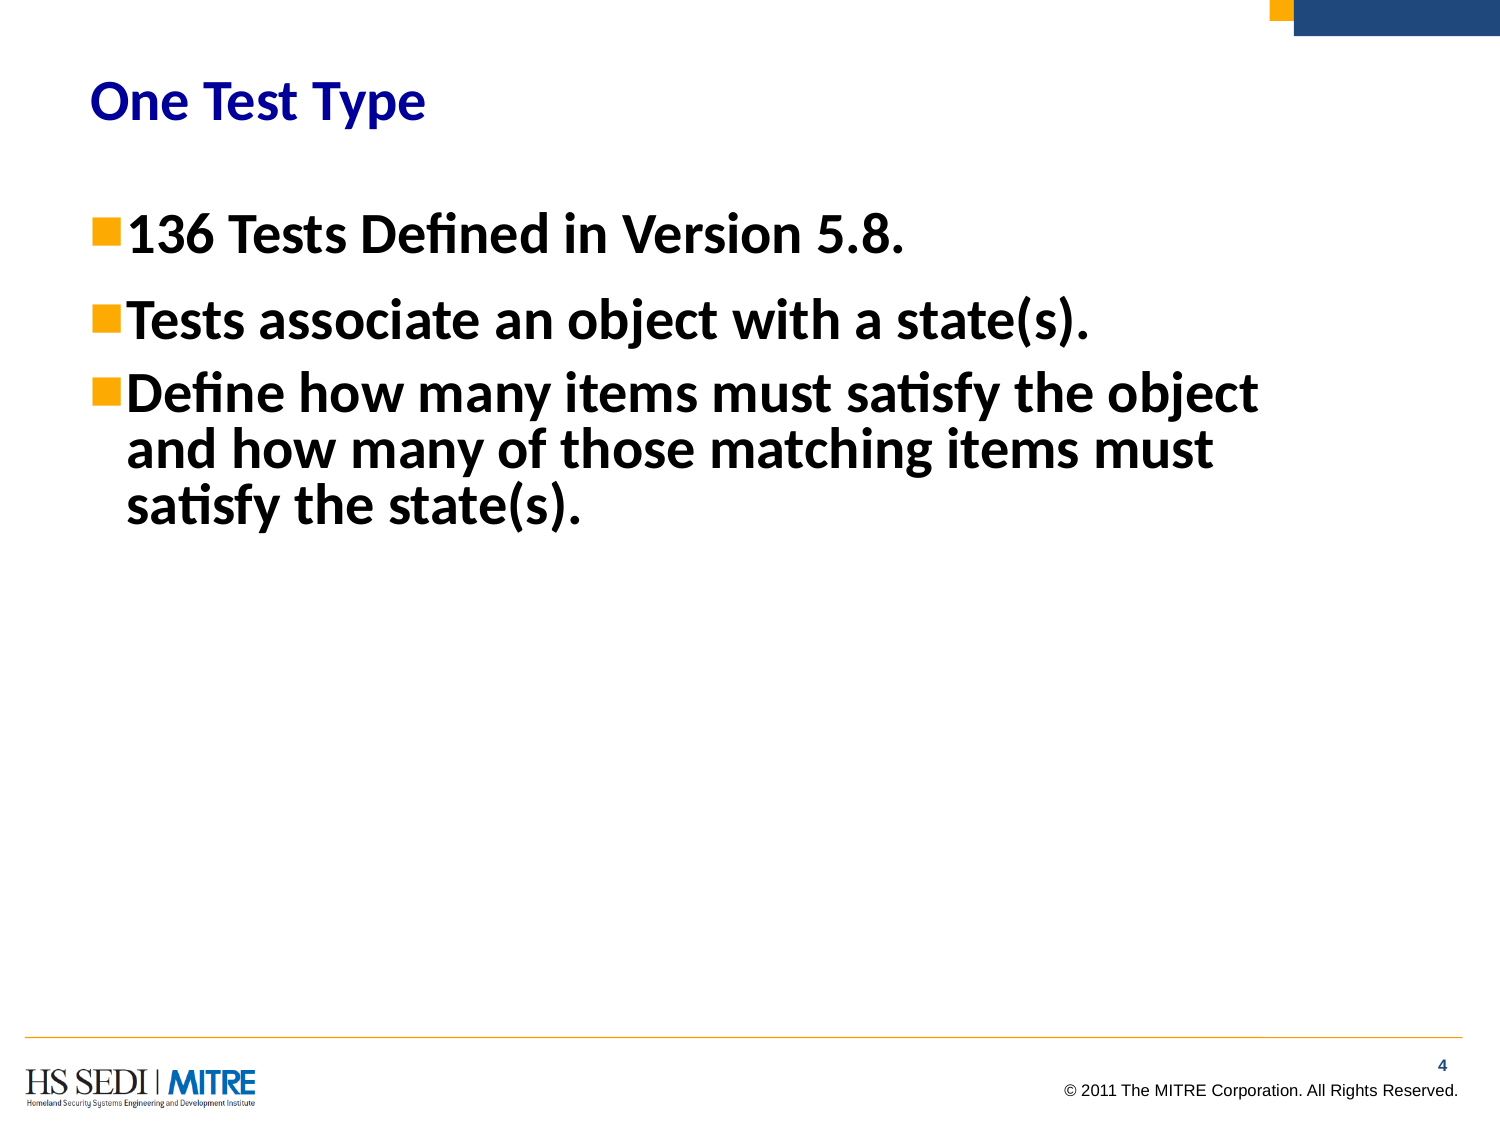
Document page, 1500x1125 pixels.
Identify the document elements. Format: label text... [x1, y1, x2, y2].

picture [20, 1058, 271, 1122]
slide_number 3 [1374, 1049, 1463, 1076]
text_box 136 Tests Defined in Version 5.8. Tests associate an object with a state(s). Define how many items must satisfy the object and how many of those matching items must satisfy the state(s). [74, 187, 1338, 895]
text_box One Test Type [75, 62, 1250, 150]
